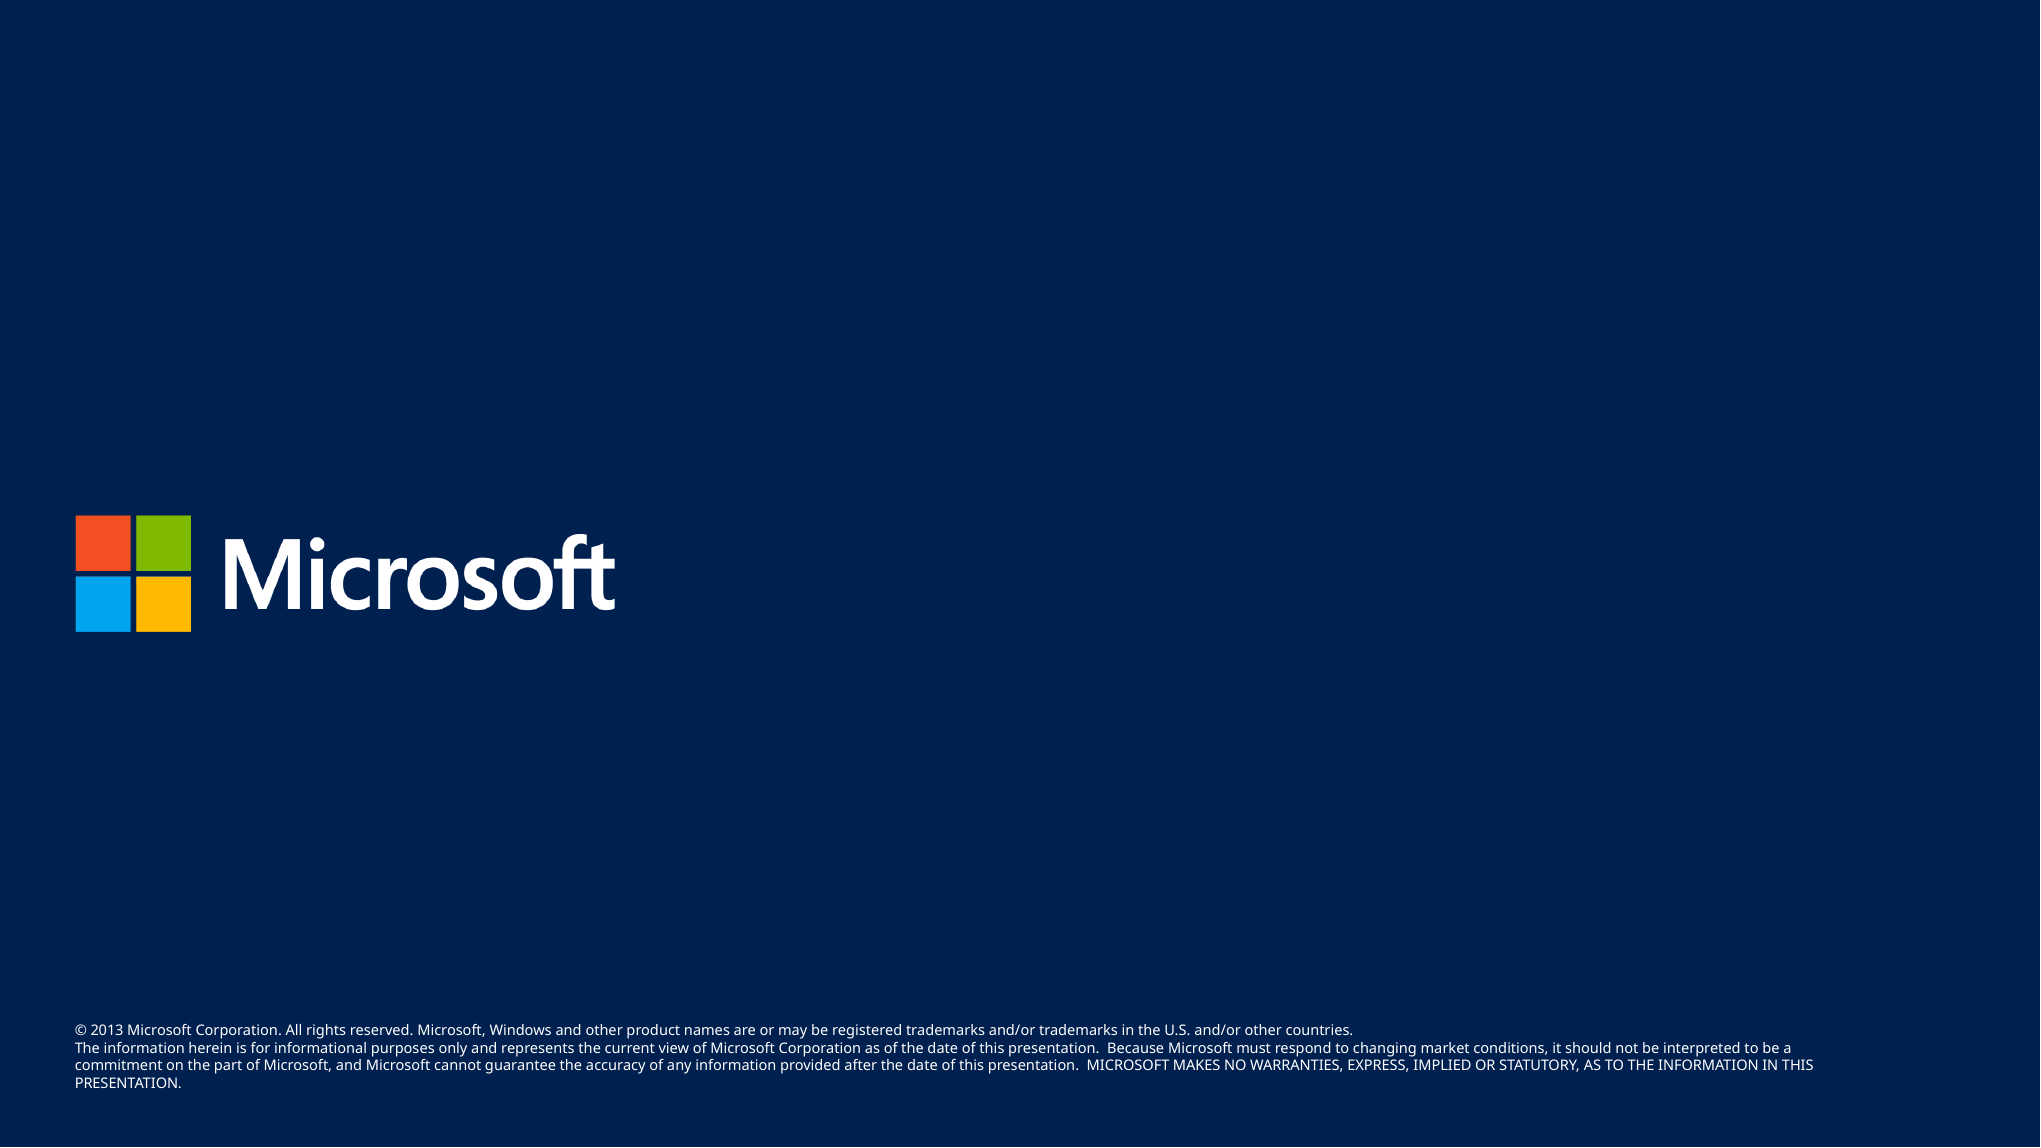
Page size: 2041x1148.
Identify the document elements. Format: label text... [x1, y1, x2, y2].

text_box © 2013 Microsoft Corporation. All rights reserved. Microsoft, Windows and other product names are or may be registered trademarks and/or trademarks in the U.S. and/or other countries. The information herein is for informational purposes only and represents the current view of Microsoft Corporation as of the date of this presentation. Because Microsoft must respond to changing market conditions, it should not be interpreted to be a commitment on the part of Microsoft, and Microsoft cannot guarantee the accuracy of any information provided after the date of this presentation. MICROSOFT MAKES NO WARRANTIES, EXPRESS, IMPLIED OR STATUTORY, AS TO THE INFORMATION IN THIS PRESENTATION. [44, 997, 1845, 1115]
picture [75, 515, 616, 632]
